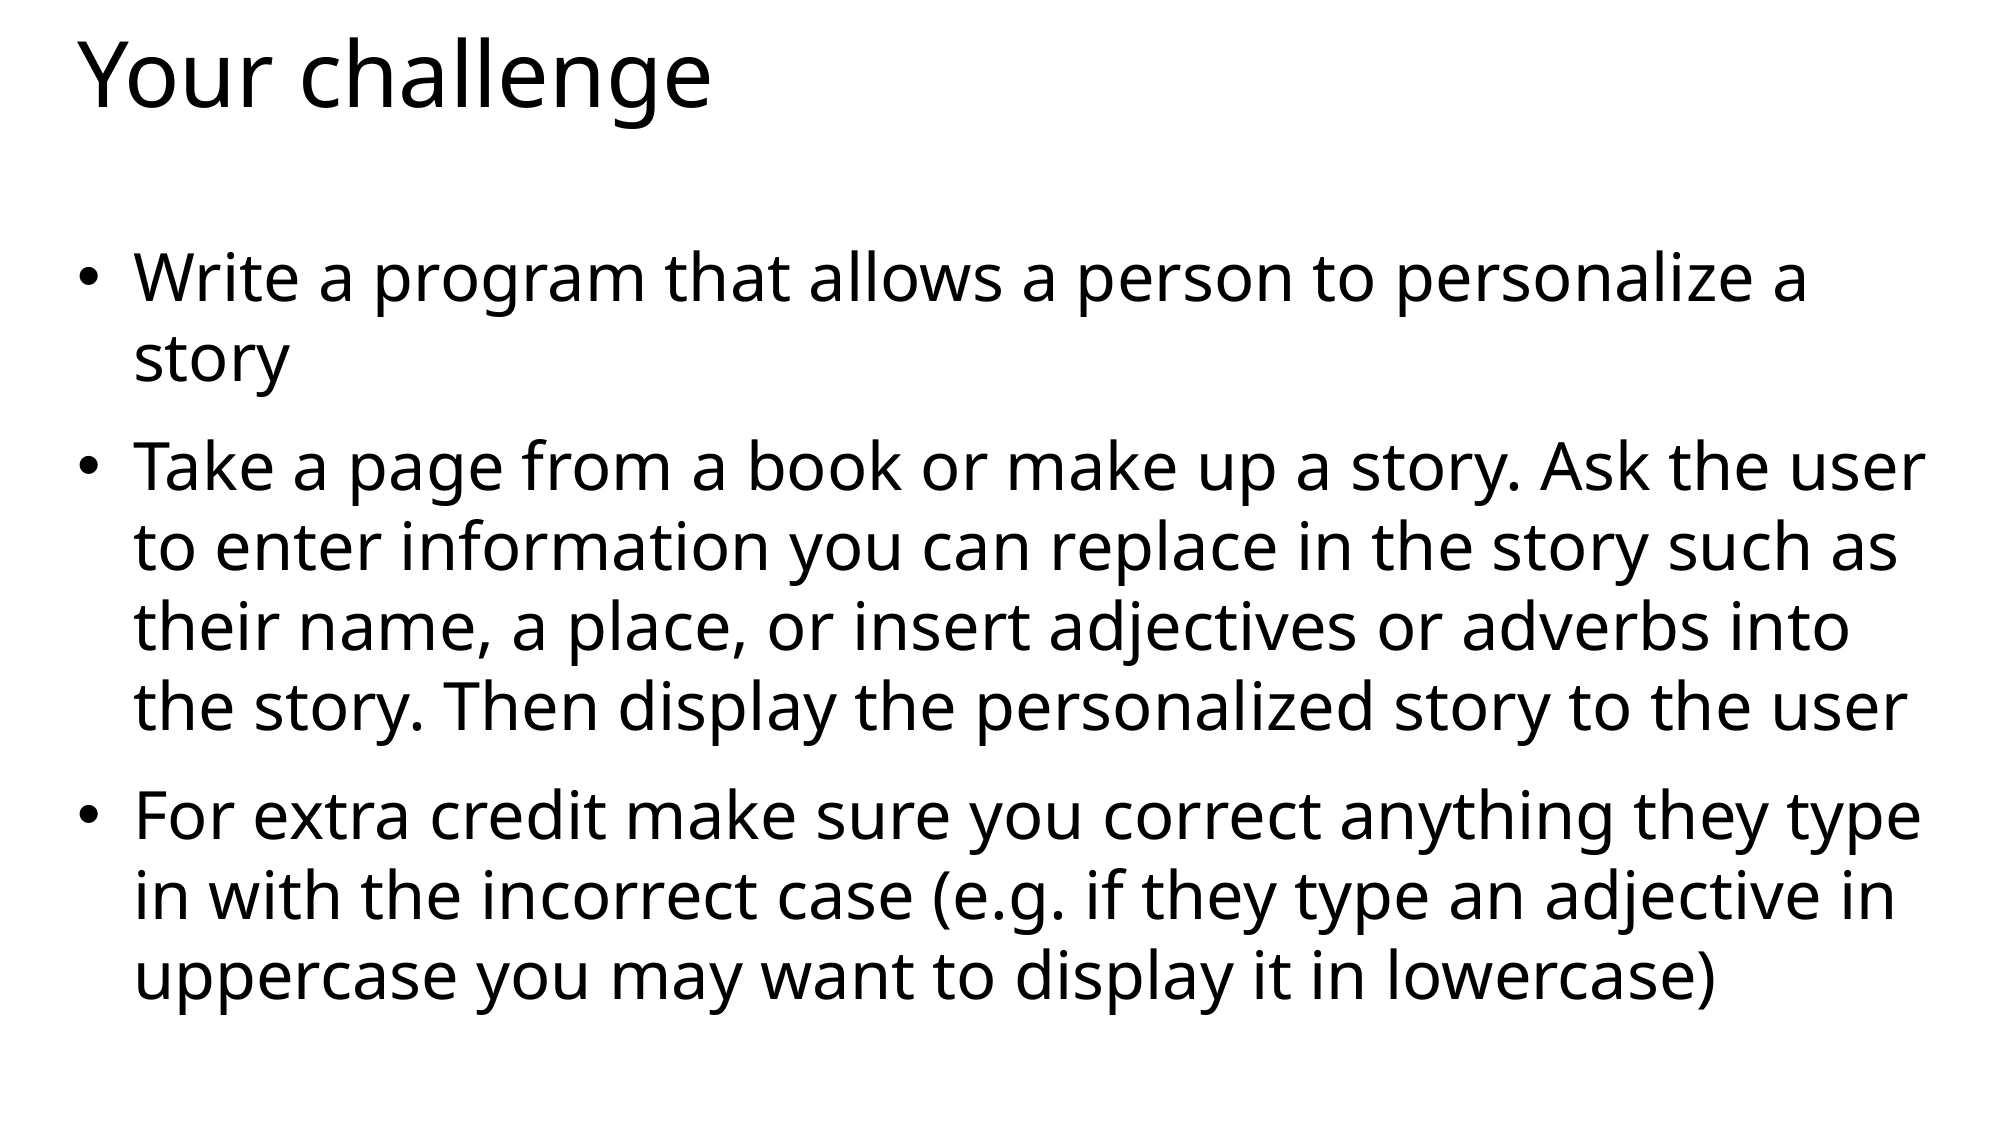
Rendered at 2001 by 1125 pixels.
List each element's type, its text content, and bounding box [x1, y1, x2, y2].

list Write a program that allows a person to personalize a story Take a page from a book or make up a story. Ask the user to enter information you can replace in the story such as their name, a place, or insert adjectives or adverbs into the story. Then display the personalized story to the user For extra credit make sure you correct anything they type in with the incorrect case (e.g. if they type an adjective in uppercase you may want to display it in lowercase) [62, 227, 1953, 1096]
title Your challenge [62, 29, 1953, 205]
